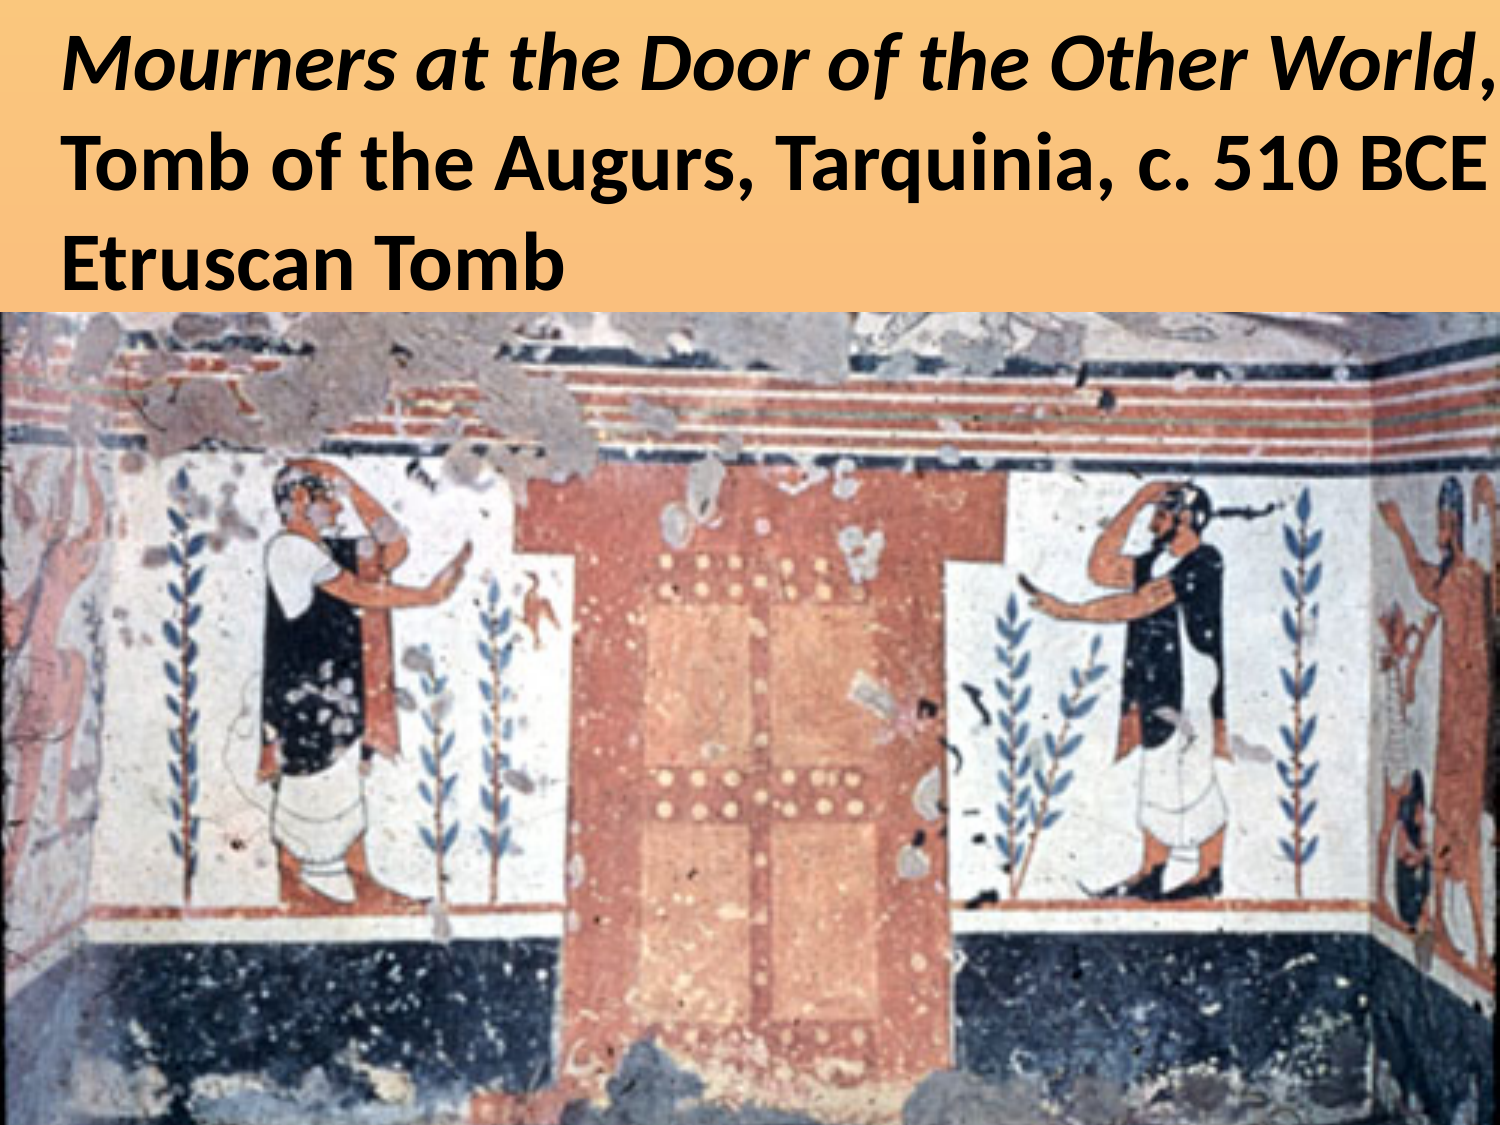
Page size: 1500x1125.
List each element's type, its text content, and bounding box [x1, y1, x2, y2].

picture [0, 312, 1500, 1125]
text_box Mourners at the Door of the Other World, Tomb of the Augurs, Tarquinia, c. 510 BCE Etruscan Tomb [45, 0, 1500, 311]
